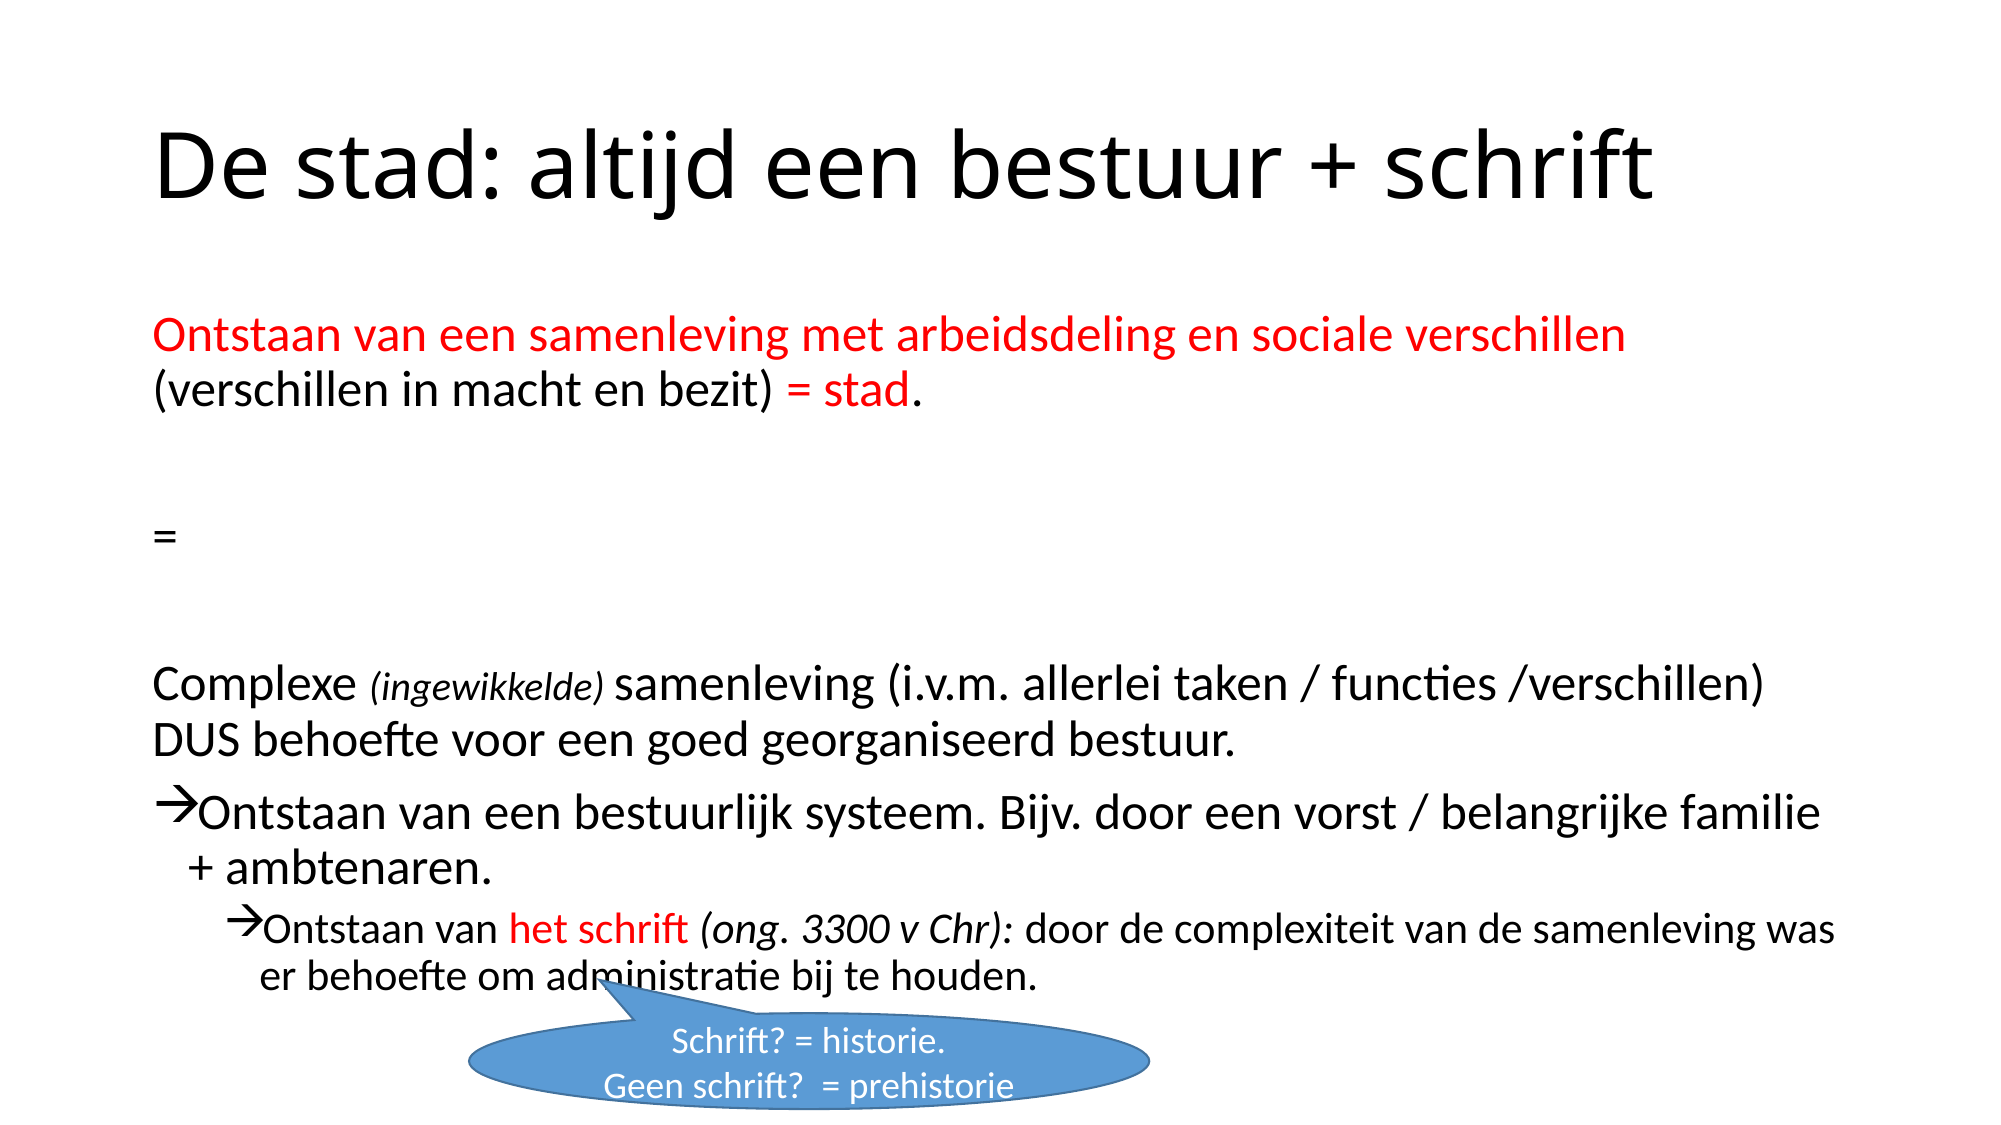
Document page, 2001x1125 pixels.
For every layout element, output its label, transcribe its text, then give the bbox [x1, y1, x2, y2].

list Ontstaan van een samenleving met arbeidsdeling en sociale verschillen (verschillen in macht en bezit) = stad. = Complexe (ingewikkelde) samenleving (i.v.m. allerlei taken / functies /verschillen) DUS behoefte voor een goed georganiseerd bestuur. Ontstaan van een bestuurlijk systeem. Bijv. door een vorst / belangrijke familie + ambtenaren. Ontstaan van het schrift (ong. 3300 v Chr): door de complexiteit van de samenleving was er behoefte om administratie bij te houden. [137, 299, 1863, 1014]
text_box Schrift? = historie. Geen schrift? = prehistorie [467, 978, 1151, 1111]
title De stad: altijd een bestuur + schrift [137, 59, 1863, 278]
